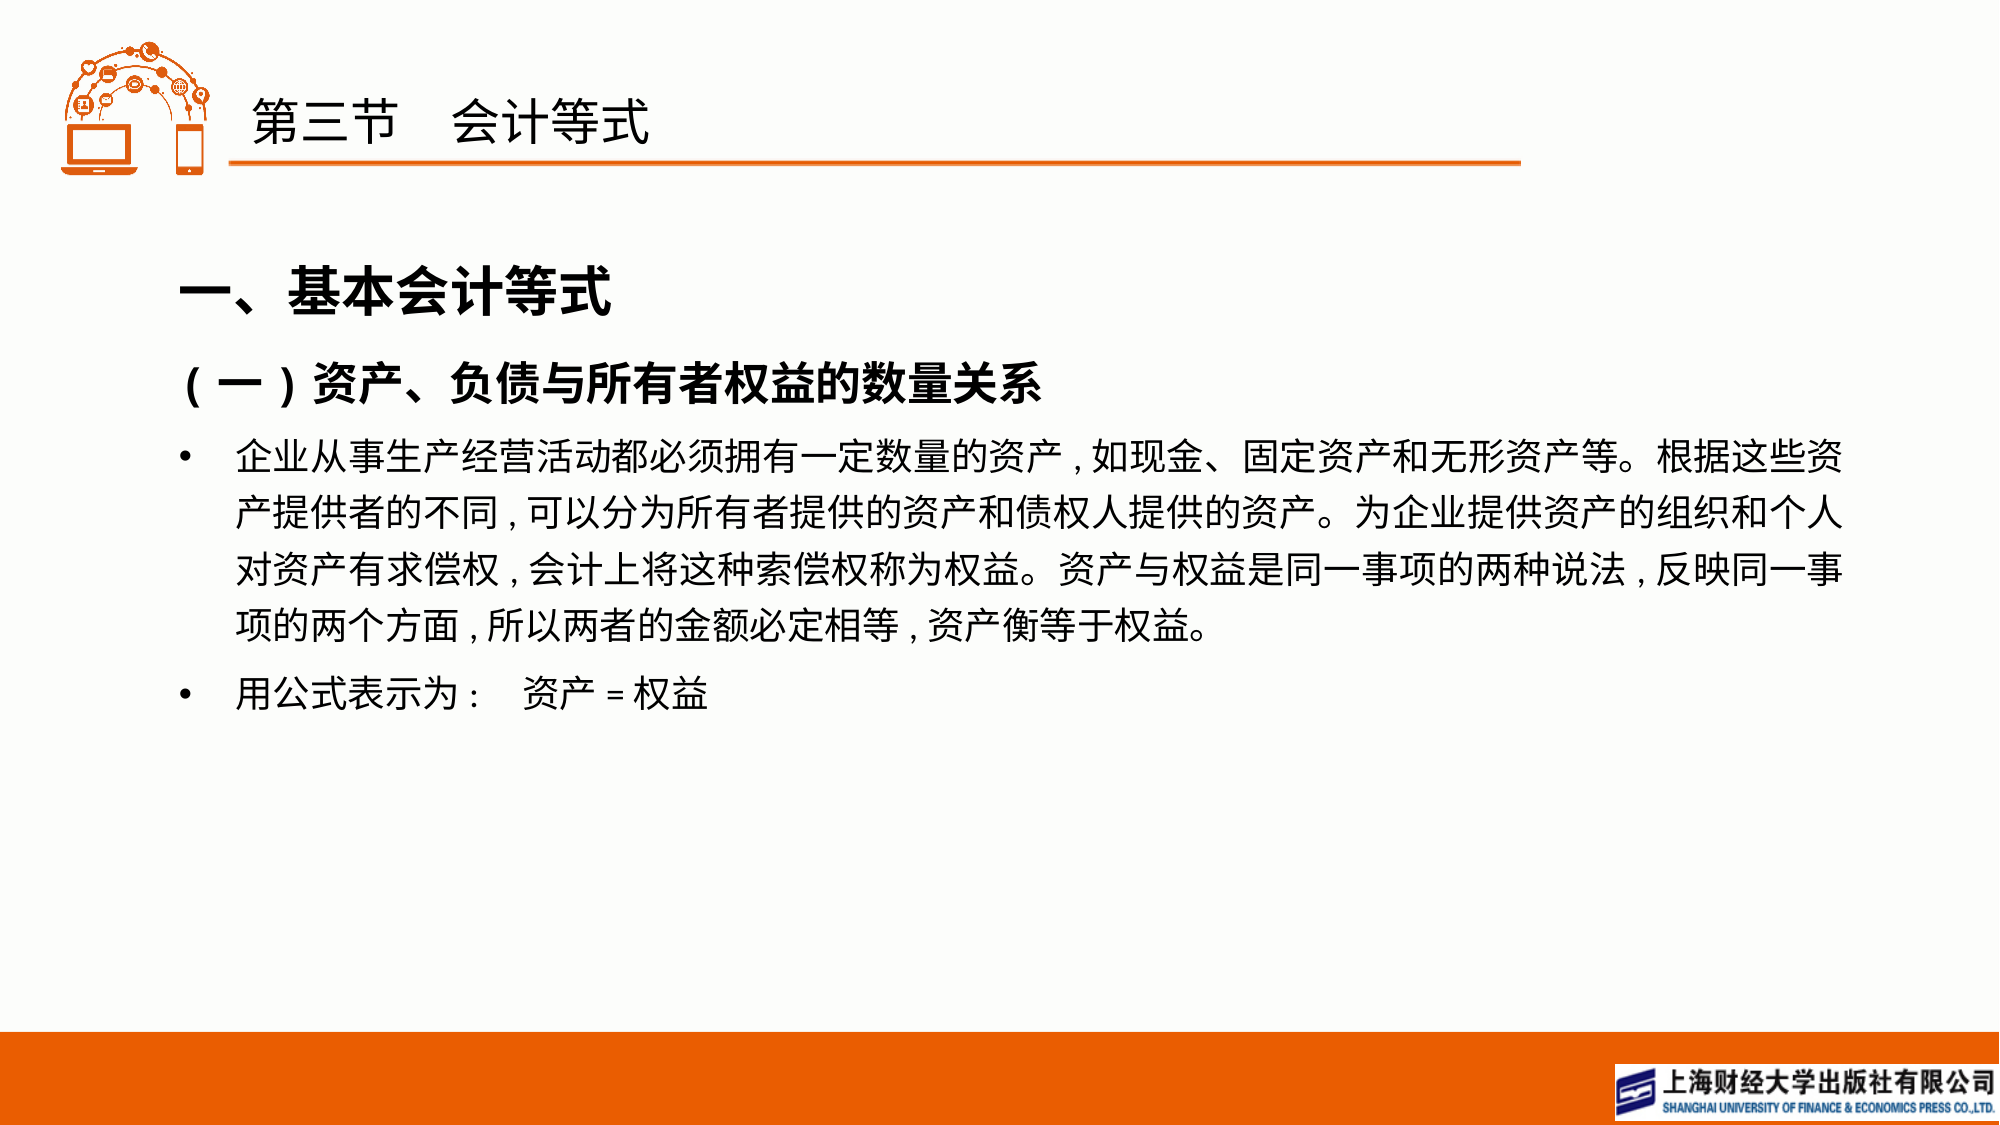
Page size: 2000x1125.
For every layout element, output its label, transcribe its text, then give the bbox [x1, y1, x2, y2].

title 第三节 会计等式 [235, 82, 1605, 189]
list 一、基本会计等式 (一)资产、负债与所有者权益的数量关系 企业从事生产经营活动都必须拥有一定数量的资产,如现金、固定资产和无形资产等。根据这些资产提供者的不同,可以分为所有者提供的资产和债权人提供的资产。为企业提供资产的组织和个人对资产有求偿权,会计上将这种索偿权称为权益。资产与权益是同一事项的两种说法,反映同一事项的两个方面,所以两者的金额必定相等,资产衡等于权益。 用公式表示为: 资产=权益 [163, 227, 1860, 1049]
picture [0, 0, 2000, 1125]
